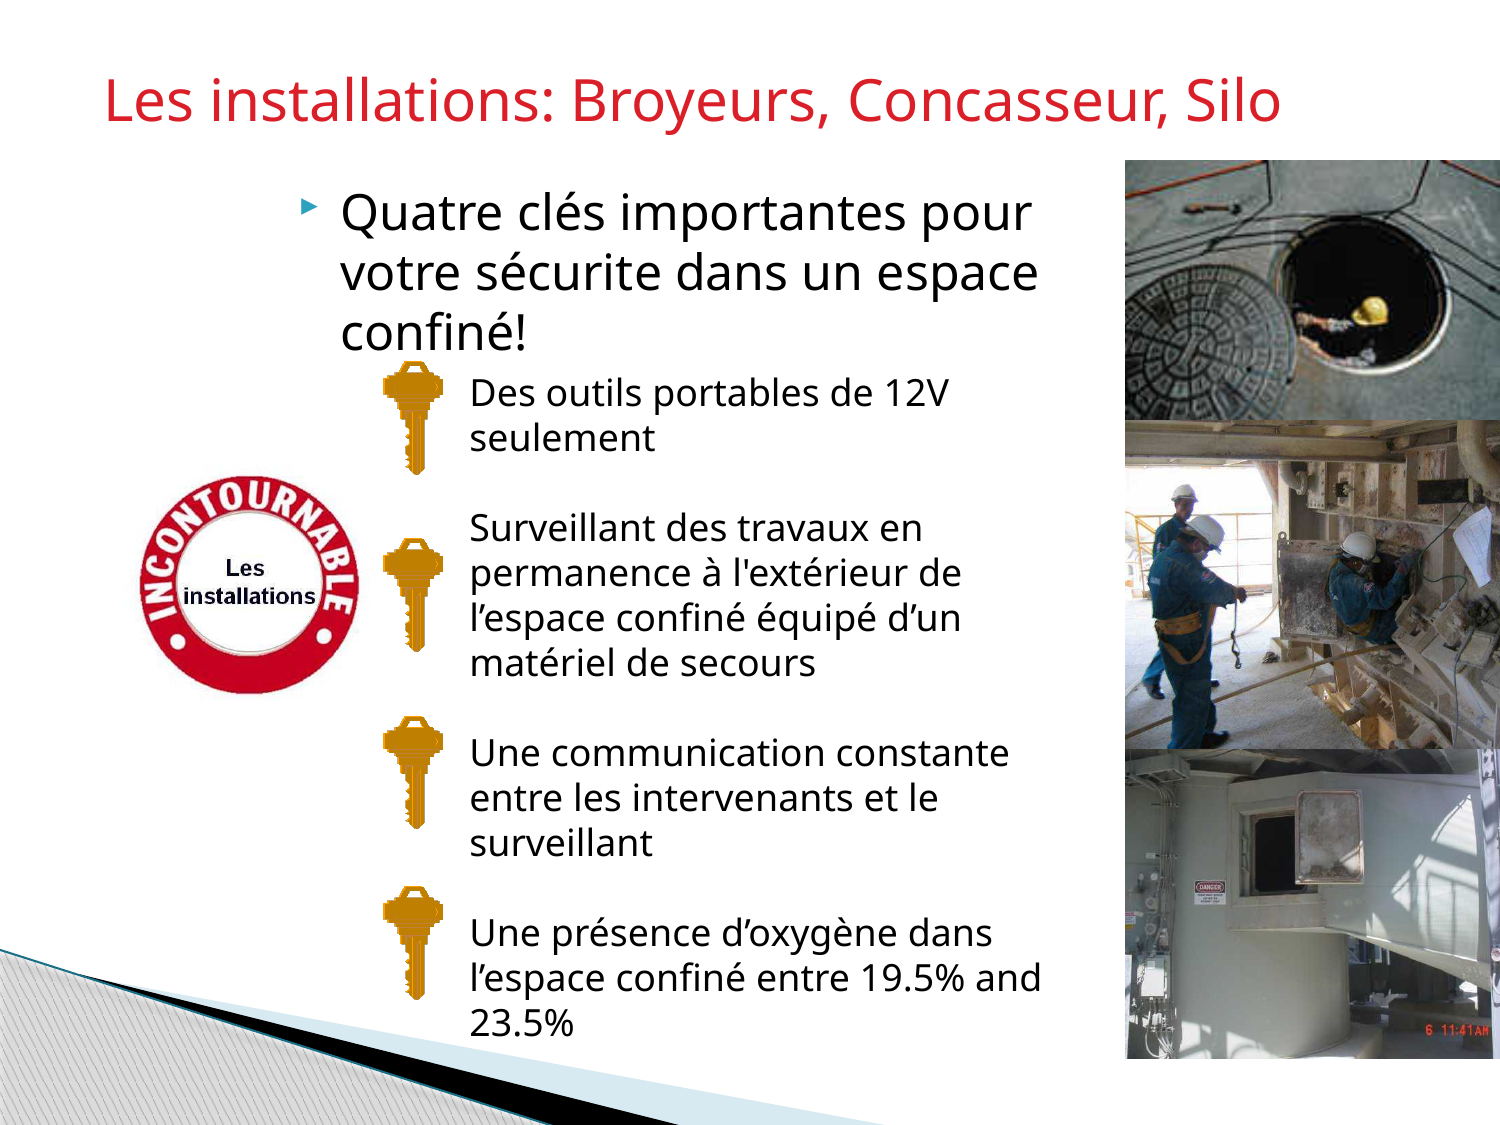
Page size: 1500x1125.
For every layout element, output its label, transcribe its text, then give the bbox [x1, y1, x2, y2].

picture [111, 453, 378, 715]
list Quatre clés importantes pour votre sécurite dans un espace confiné! [265, 172, 1118, 431]
picture [1124, 160, 1500, 1059]
text_box Des outils portables de 12V seulement Surveillant des travaux en permanence à l'extérieur de l’espace confiné équipé d’un matériel de secours Une communication constante entre les intervenants et le surveillant Une présence d’oxygène dans l’espace confiné entre 19.5% and 23.5% [454, 361, 1105, 1097]
picture [383, 886, 444, 1000]
picture [383, 538, 444, 652]
text_box Les installations: Broyeurs, Concasseur, Silo [88, 55, 1449, 141]
picture [383, 715, 444, 829]
picture [383, 361, 444, 475]
